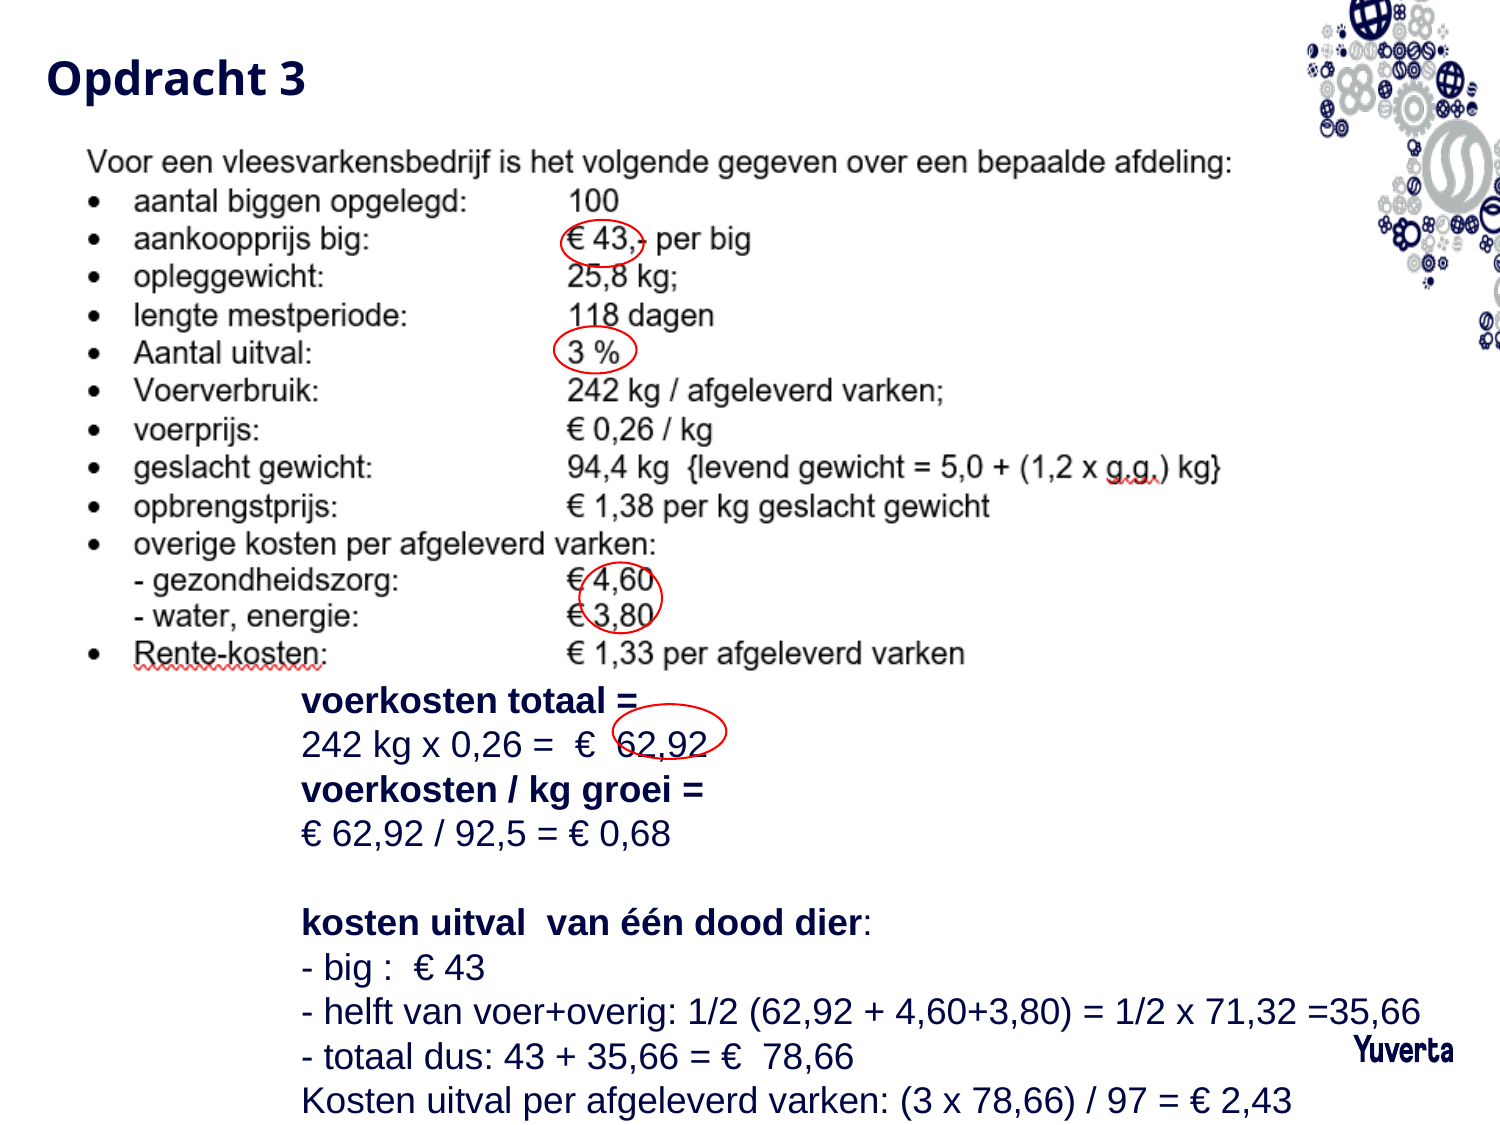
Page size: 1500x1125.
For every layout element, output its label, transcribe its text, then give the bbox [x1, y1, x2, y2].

list voerkosten totaal = 242 kg x 0,26 = € 62,92 voerkosten / kg groei = € 62,92 / 92,5 = € 0,68 kosten uitval van één dood dier: - big : € 43 - helft van voer+overig: 1/2 (62,92 + 4,60+3,80) = 1/2 x 71,32 =35,66 - totaal dus: 43 + 35,66 = € 78,66 Kosten uitval per afgeleverd varken: (3 x 78,66) / 97 = € 2,43 [301, 676, 1500, 1125]
title Opdracht 3 [45, 48, 1290, 239]
text_box [611, 703, 728, 760]
picture [0, 0, 1500, 1125]
